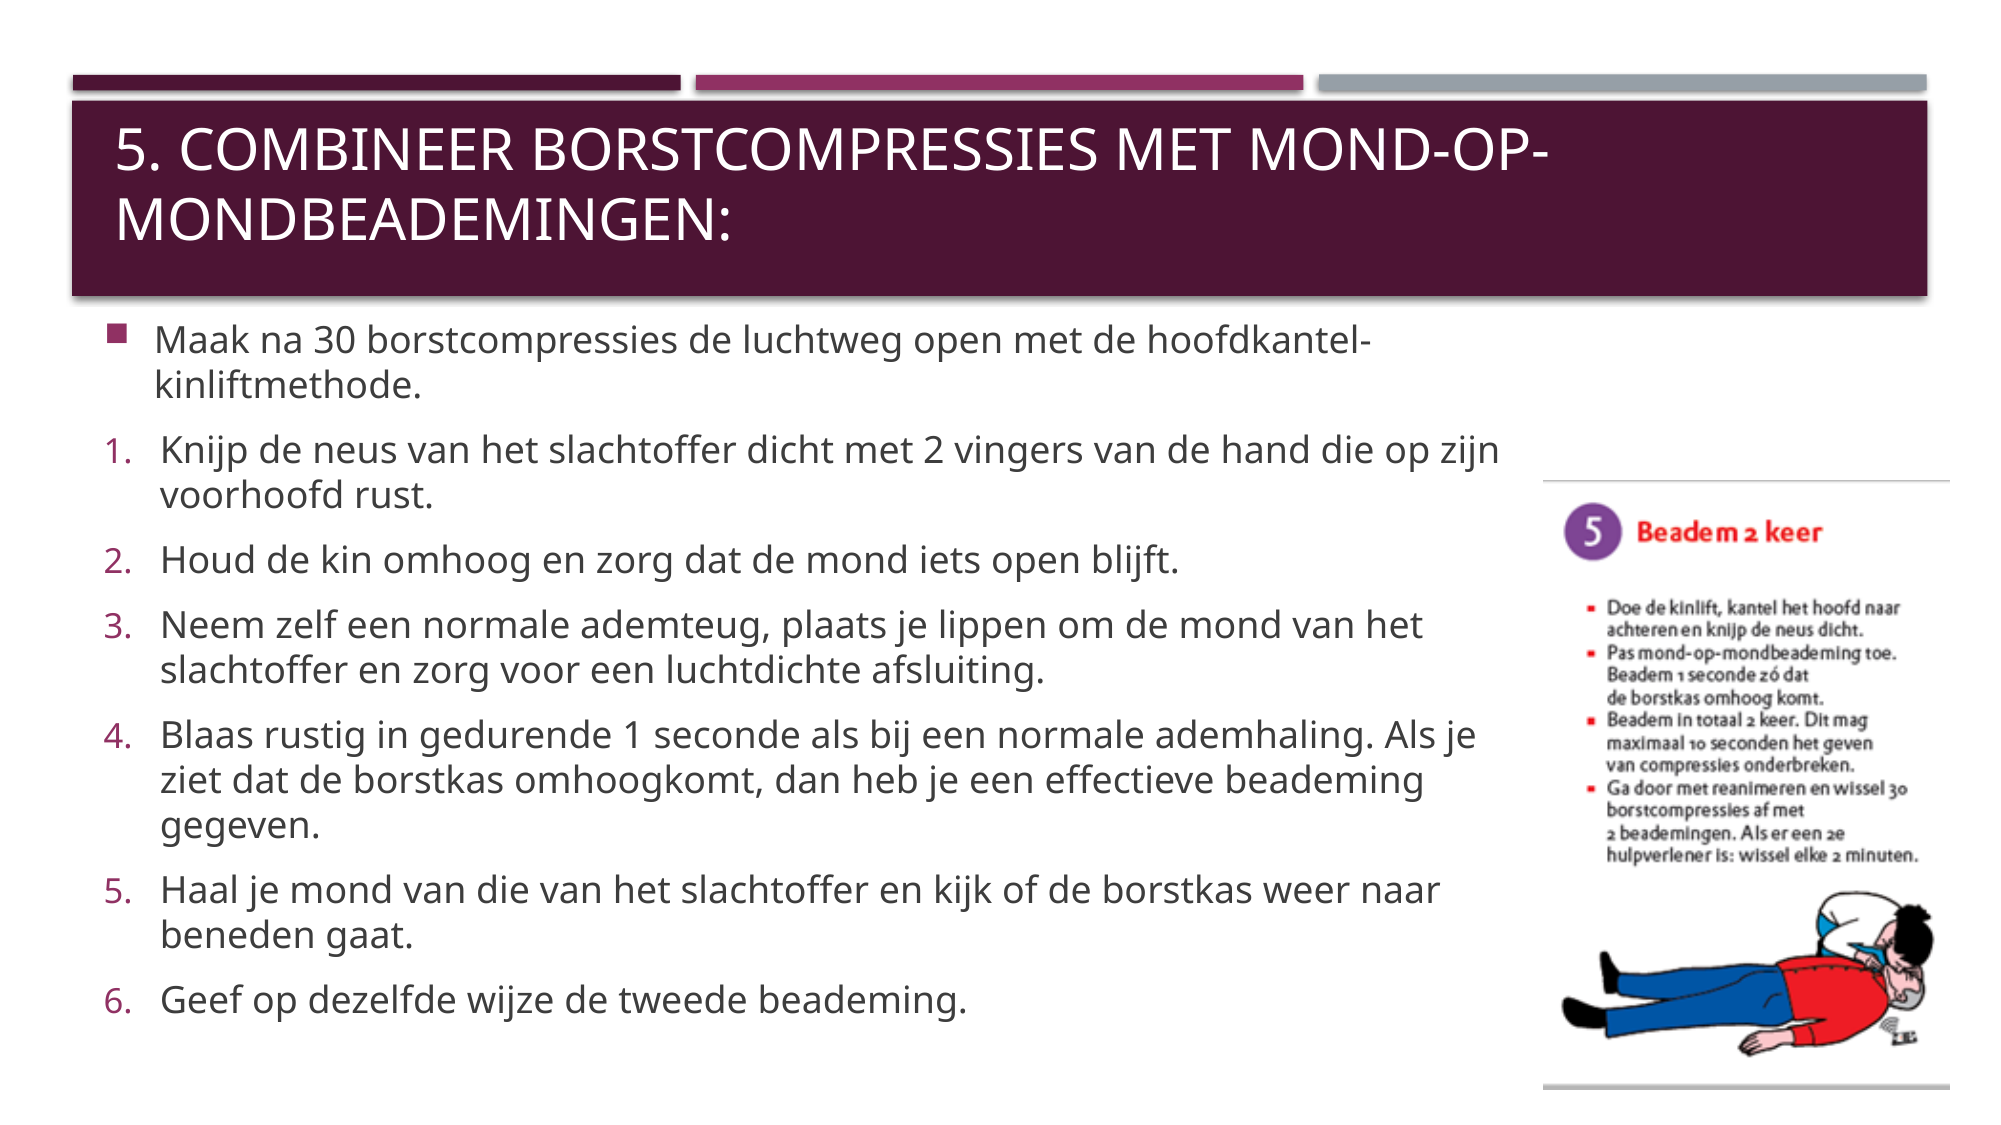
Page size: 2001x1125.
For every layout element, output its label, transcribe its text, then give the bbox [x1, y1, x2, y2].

picture [1542, 479, 1951, 1090]
list Maak na 30 borstcompressies de luchtweg open met de hoofdkantel-kinliftmethode. Knijp de neus van het slachtoffer dicht met 2 vingers van de hand die op zijn voorhoofd rust. Houd de kin omhoog en zorg dat de mond iets open blijft. Neem zelf een normale ademteug, plaats je lippen om de mond van het slachtoffer en zorg voor een luchtdichte afsluiting. Blaas rustig in gedurende 1 seconde als bij een normale ademhaling. Als je ziet dat de borstkas omhoogkomt, dan heb je een effectieve beademing gegeven. Haal je mond van die van het slachtoffer en kijk of de borstkas weer naar beneden gaat. Geef op dezelfde wijze de tweede beademing. [88, 308, 1544, 1090]
title 5. Combineer borstcompressies met mond-op-mondbeademingen: [99, 93, 1909, 260]
